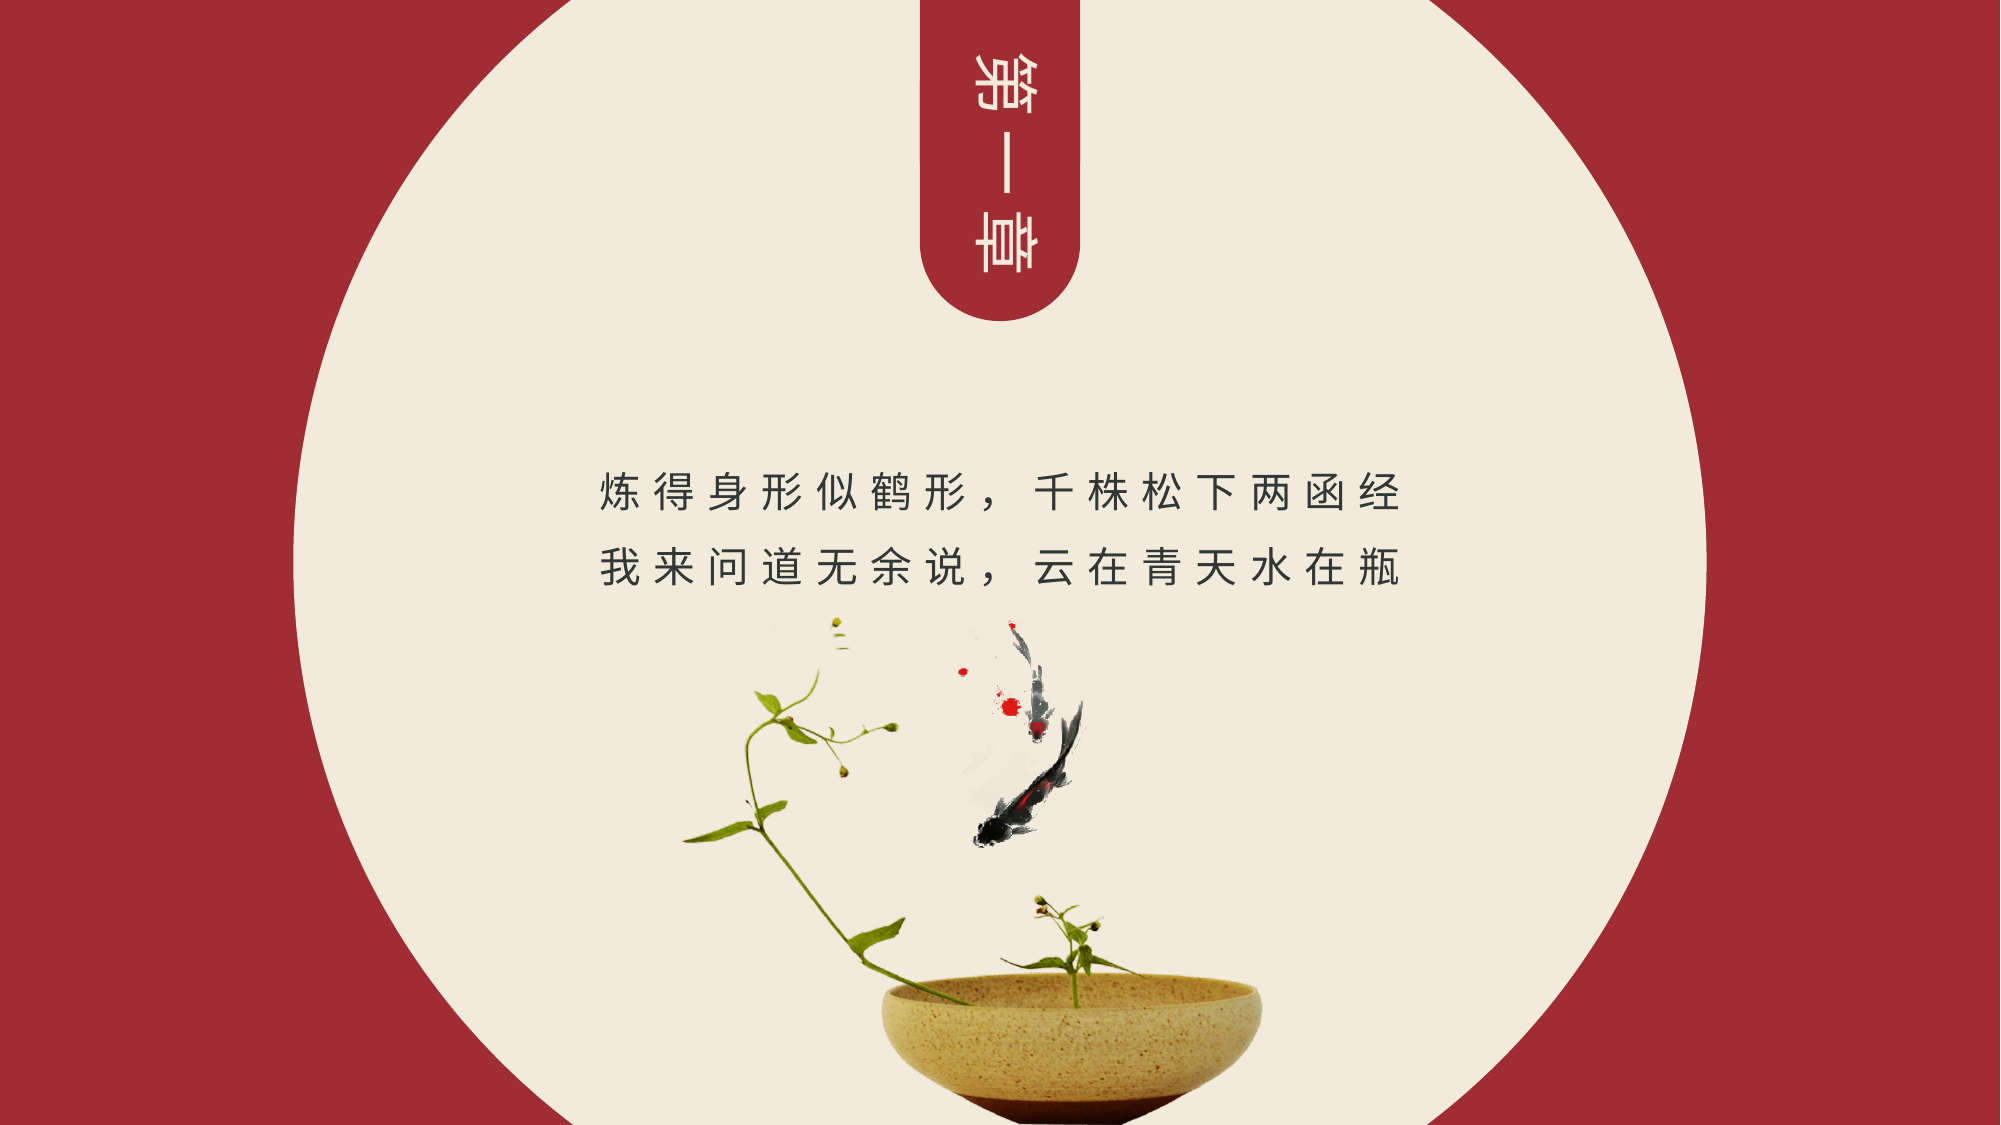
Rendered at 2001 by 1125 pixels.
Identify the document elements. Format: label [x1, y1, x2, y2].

text_box [662, 602, 1340, 1125]
text_box [292, 26, 1708, 1125]
text_box [537, 0, 1463, 591]
